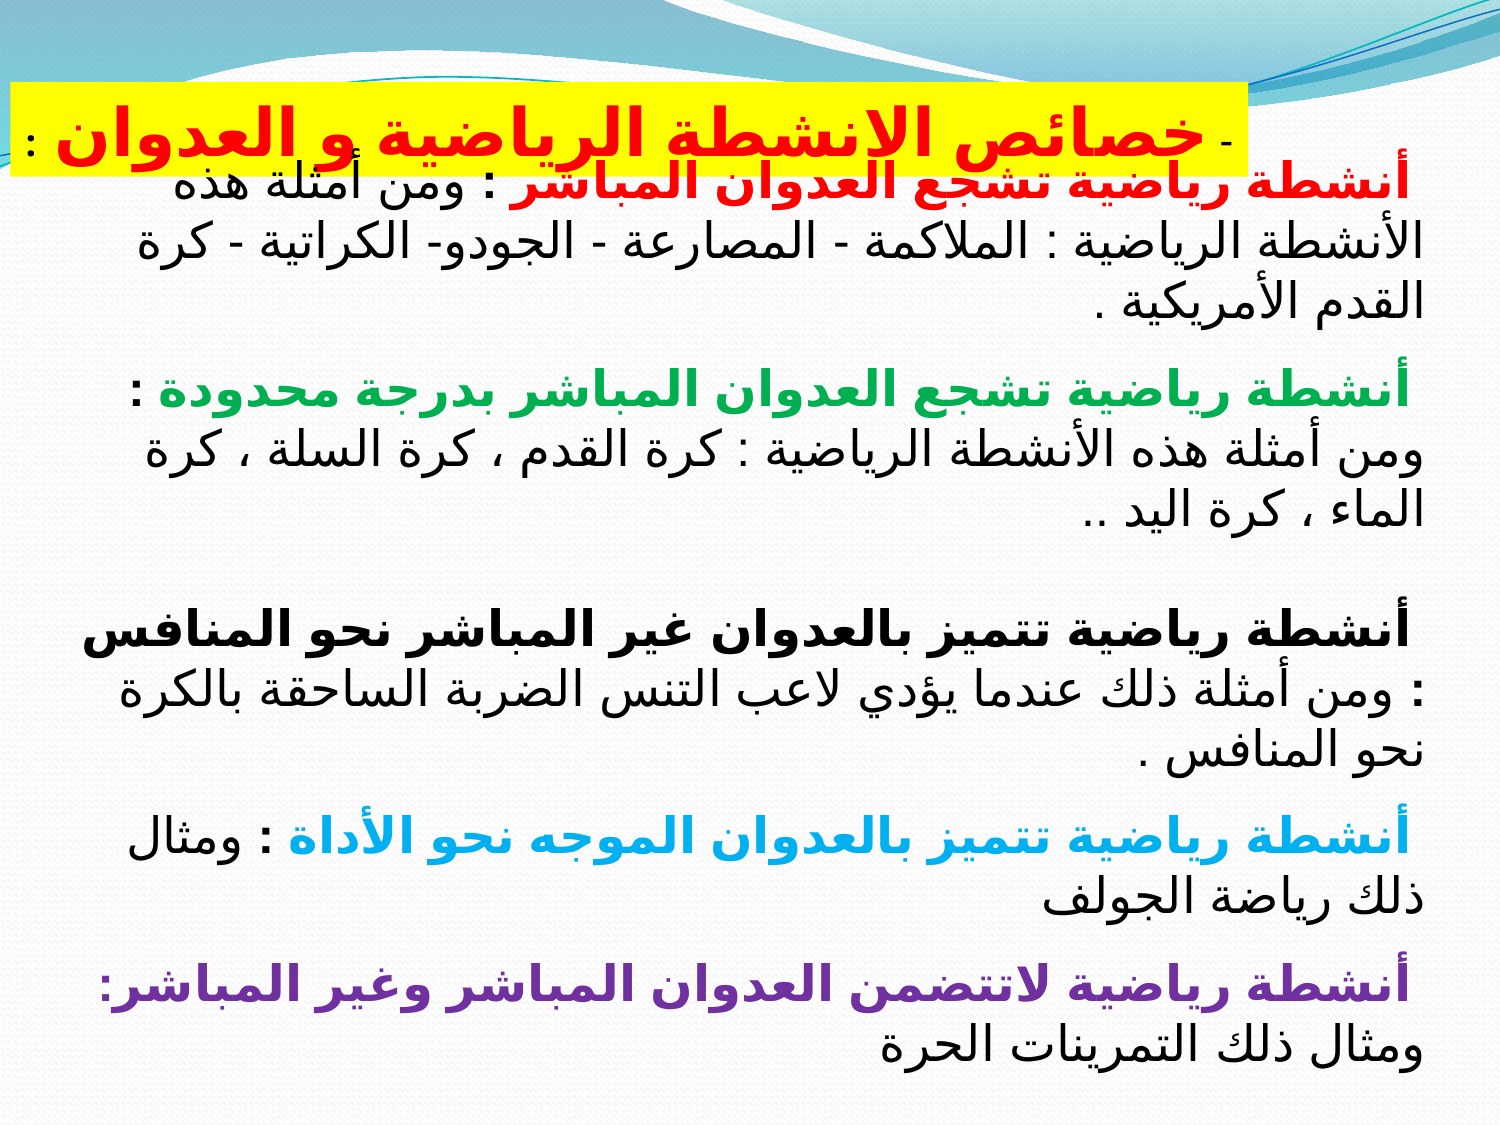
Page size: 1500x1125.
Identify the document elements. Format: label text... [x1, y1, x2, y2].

text_box أنشطة رياضية تشجع العدوان المباشر : ومن أمثلة هذه الأنشطة الرياضية : الملاكمة - المصارعة - الجودو- الكراتية - كرة القدم الأمريكية . أنشطة رياضية تشجع العدوان المباشر بدرجة محدودة : ومن أمثلة هذه الأنشطة الرياضية : كرة القدم ، كرة السلة ، كرة الماء ، كرة اليد .. أنشطة رياضية تتميز بالعدوان غير المباشر نحو المنافس : ومن أمثلة ذلك عندما يؤدي لاعب التنس الضربة الساحقة بالكرة نحو المنافس . أنشطة رياضية تتميز بالعدوان الموجه نحو الأداة : ومثال ذلك رياضة الجولف أنشطة رياضية لاتتضمن العدوان المباشر وغير المباشر: ومثال ذلك التمرينات الحرة [58, 141, 1442, 1125]
text_box - خصائص الانشطة الرياضية و العدوان : [10, 81, 1249, 177]
